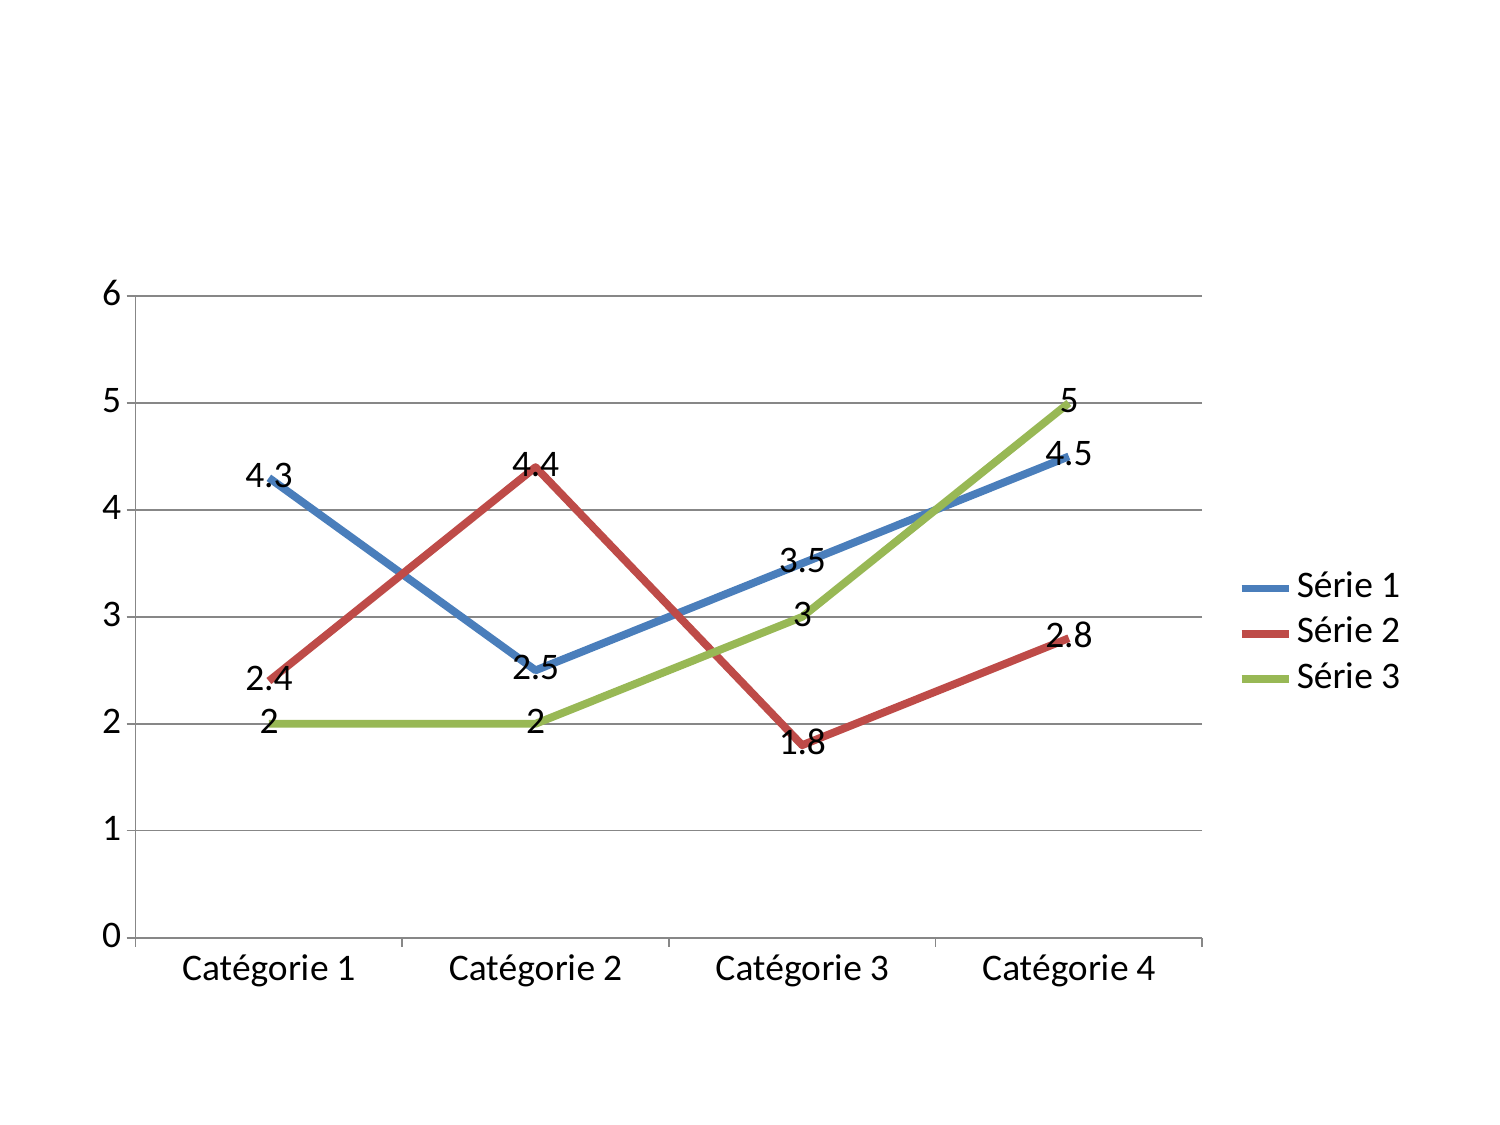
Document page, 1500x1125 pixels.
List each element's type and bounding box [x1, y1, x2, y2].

chart [74, 262, 1426, 1006]
